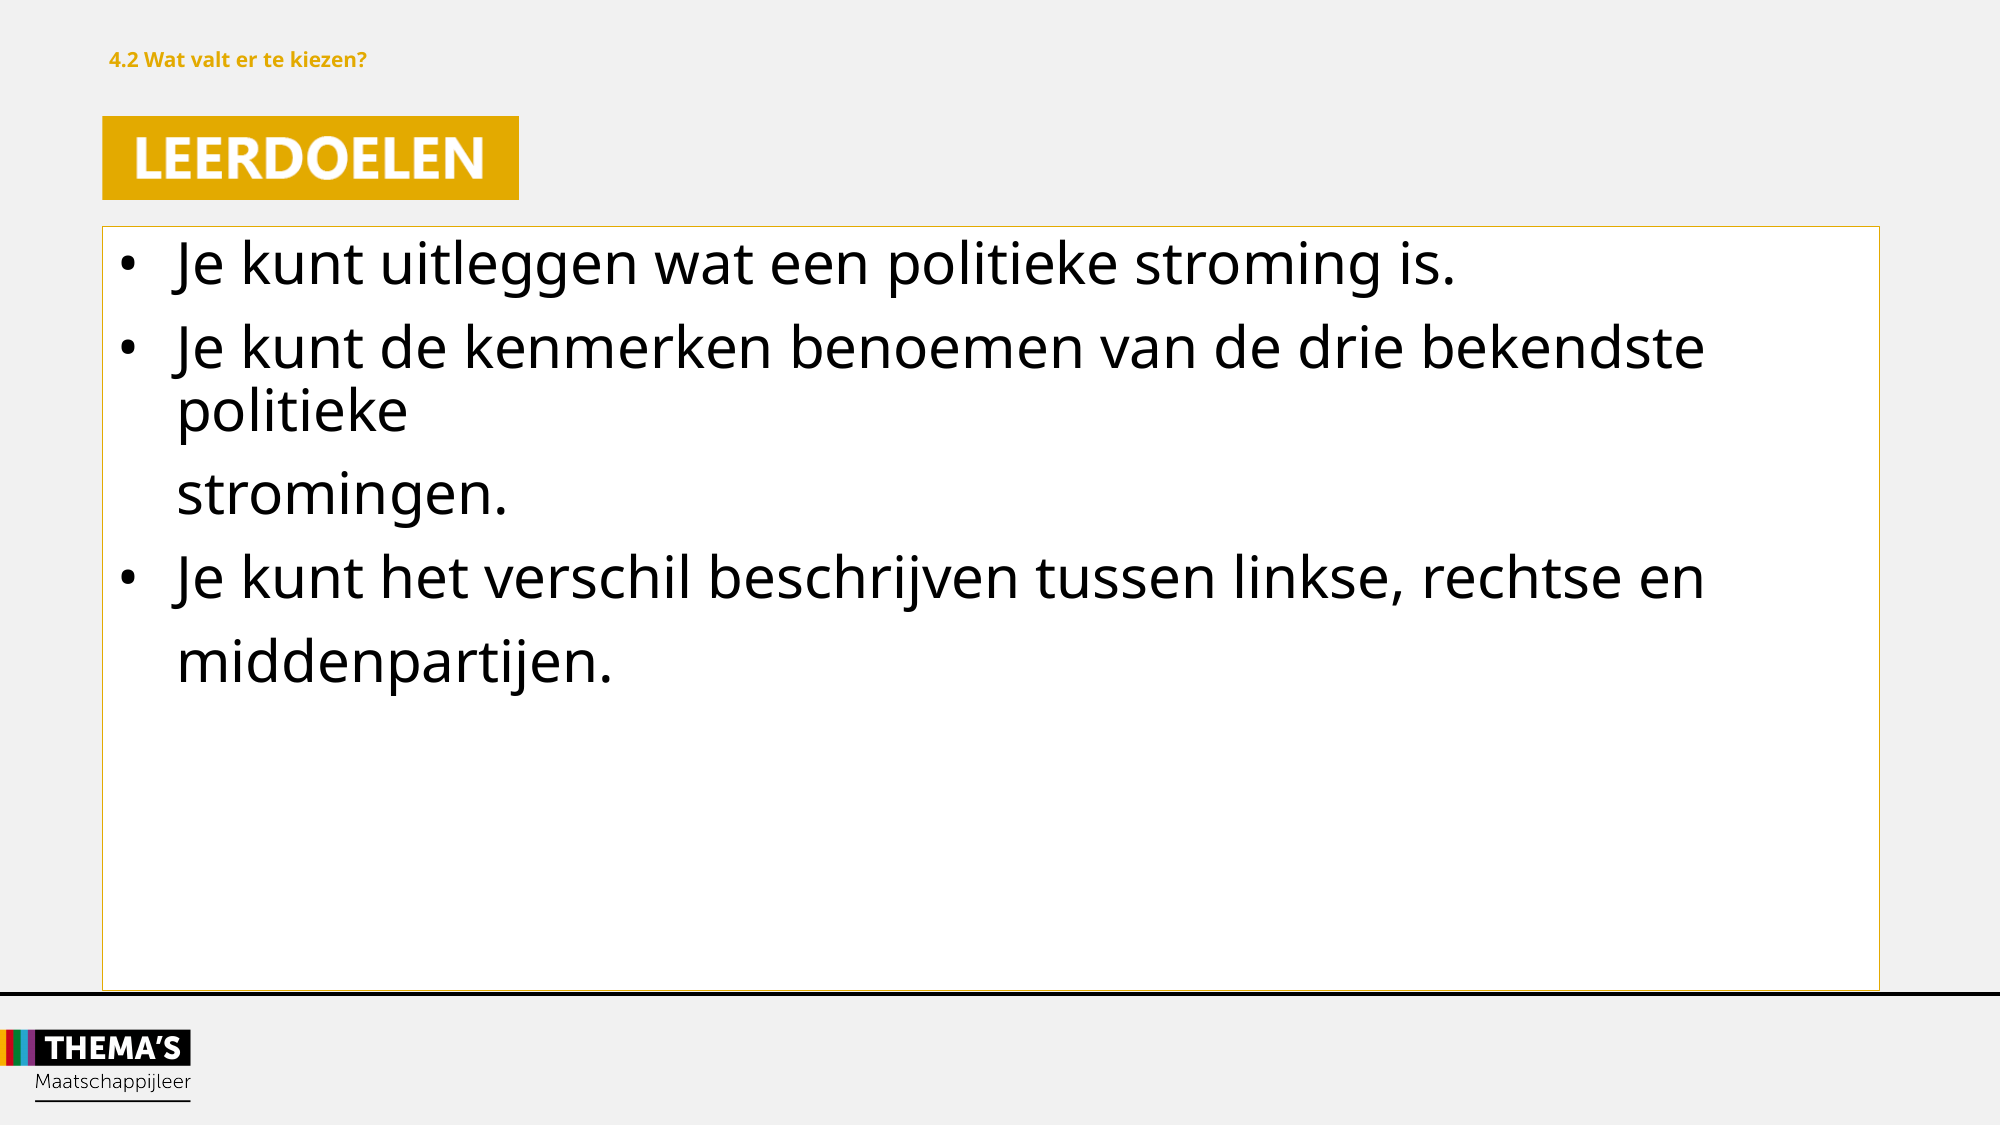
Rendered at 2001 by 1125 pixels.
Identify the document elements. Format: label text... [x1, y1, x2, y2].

list 4.2 Wat valt er te kiezen? [94, 33, 941, 88]
list • Je kunt uitleggen wat een politieke stroming is. • Je kunt de kenmerken benoemen van de drie bekendste politieke stromingen. • Je kunt het verschil beschrijven tussen linkse, rechtse en middenpartijen. [102, 226, 1880, 991]
picture [0, 993, 203, 1125]
